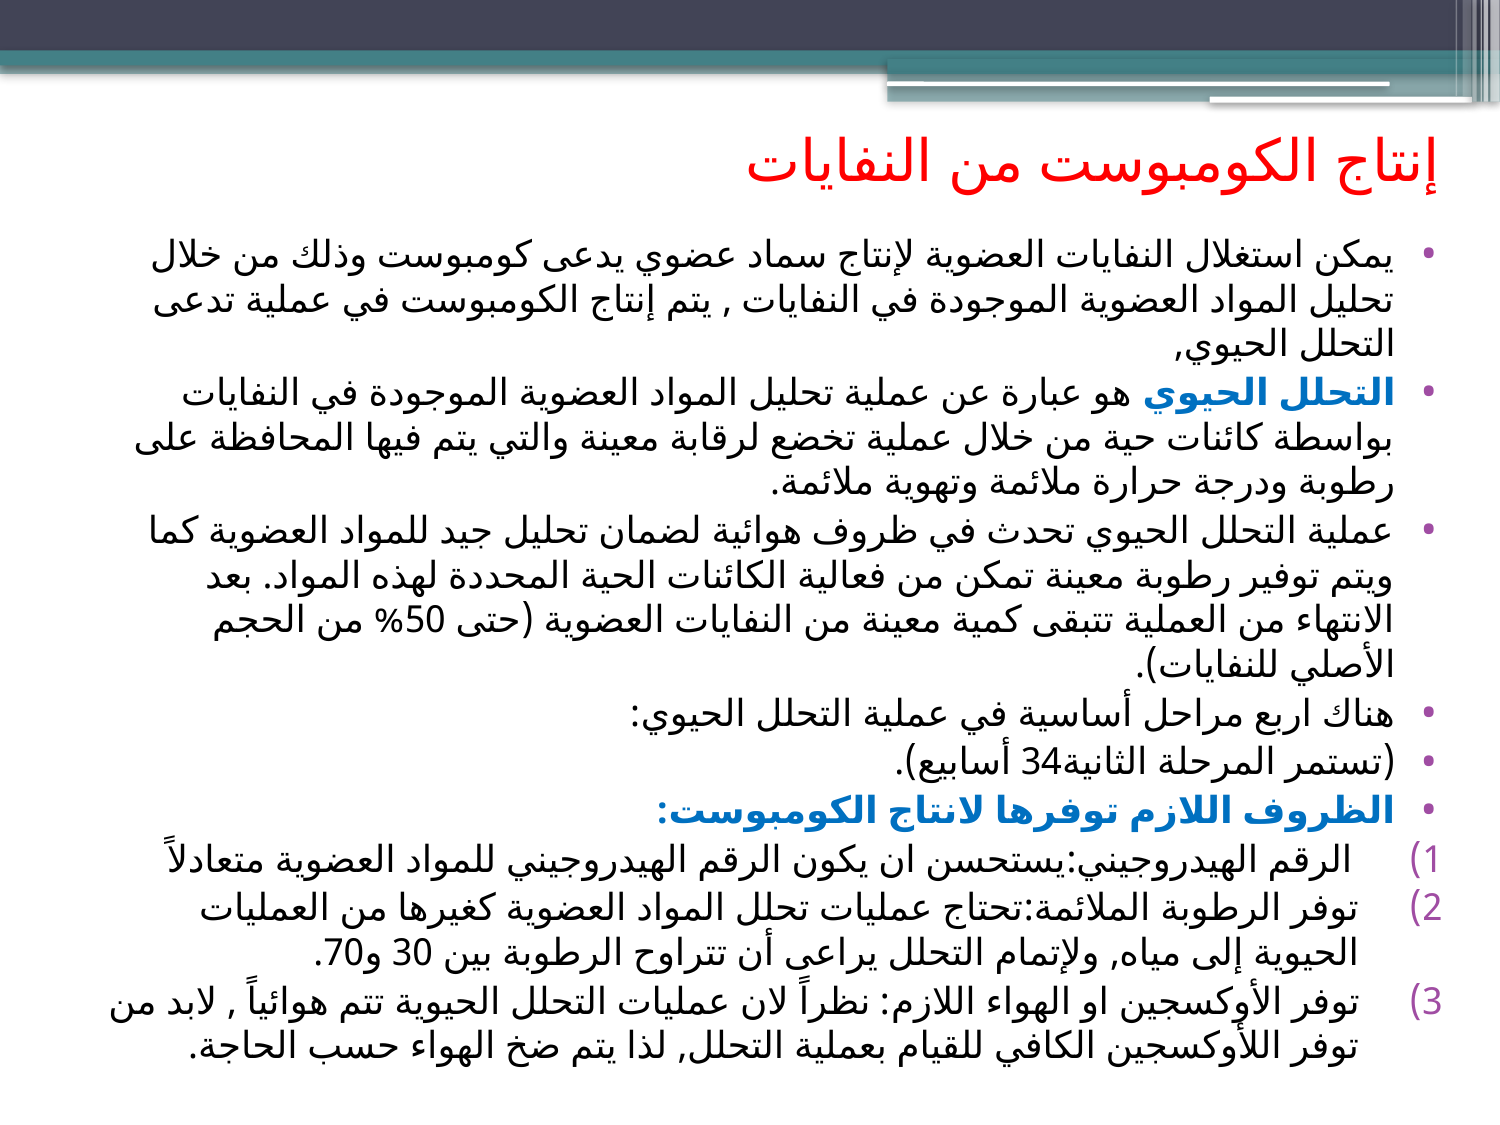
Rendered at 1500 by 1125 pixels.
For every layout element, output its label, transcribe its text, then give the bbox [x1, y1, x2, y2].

list يمكن استغلال النفايات العضوية لإنتاج سماد عضوي يدعى كومبوست وذلك من خلال تحليل المواد العضوية الموجودة في النفايات , يتم إنتاج الكومبوست في عملية تدعى التحلل الحيوي, التحلل الحيوي هو عبارة عن عملية تحليل المواد العضوية الموجودة في النفايات بواسطة كائنات حية من خلال عملية تخضع لرقابة معينة والتي يتم فيها المحافظة على رطوبة ودرجة حرارة ملائمة وتهوية ملائمة. عملية التحلل الحيوي تحدث في ظروف هوائية لضمان تحليل جيد للمواد العضوية كما ويتم توفير رطوبة معينة تمكن من فعالية الكائنات الحية المحددة لهذه المواد. بعد الانتهاء من العملية تتبقى كمية معينة من النفايات العضوية (حتى 50% من الحجم الأصلي للنفايات). هناك اربع مراحل أساسية في عملية التحلل الحيوي: (تستمر المرحلة الثانية34 أسابيع). الظروف اللازم توفرها لانتاج الكومبوست: الرقم الهيدروجيني:يستحسن ان يكون الرقم الهيدروجيني للمواد العضوية متعادلاً توفر الرطوبة الملائمة:تحتاج عمليات تحلل المواد العضوية كغيرها من العمليات الحيوية إلى مياه, ولإتمام التحلل يراعى أن تتراوح الرطوبة بين 30 و70. توفر الأوكسجين او الهواء اللازم: نظراً لان عمليات التحلل الحيوية تتم هوائياً , لابد من توفر اللأوكسجين الكافي للقيام بعملية التحلل, لذا يتم ضخ الهواء حسب الحاجة. [82, 222, 1461, 1090]
title إنتاج الكومبوست من النفايات [105, 70, 1456, 222]
